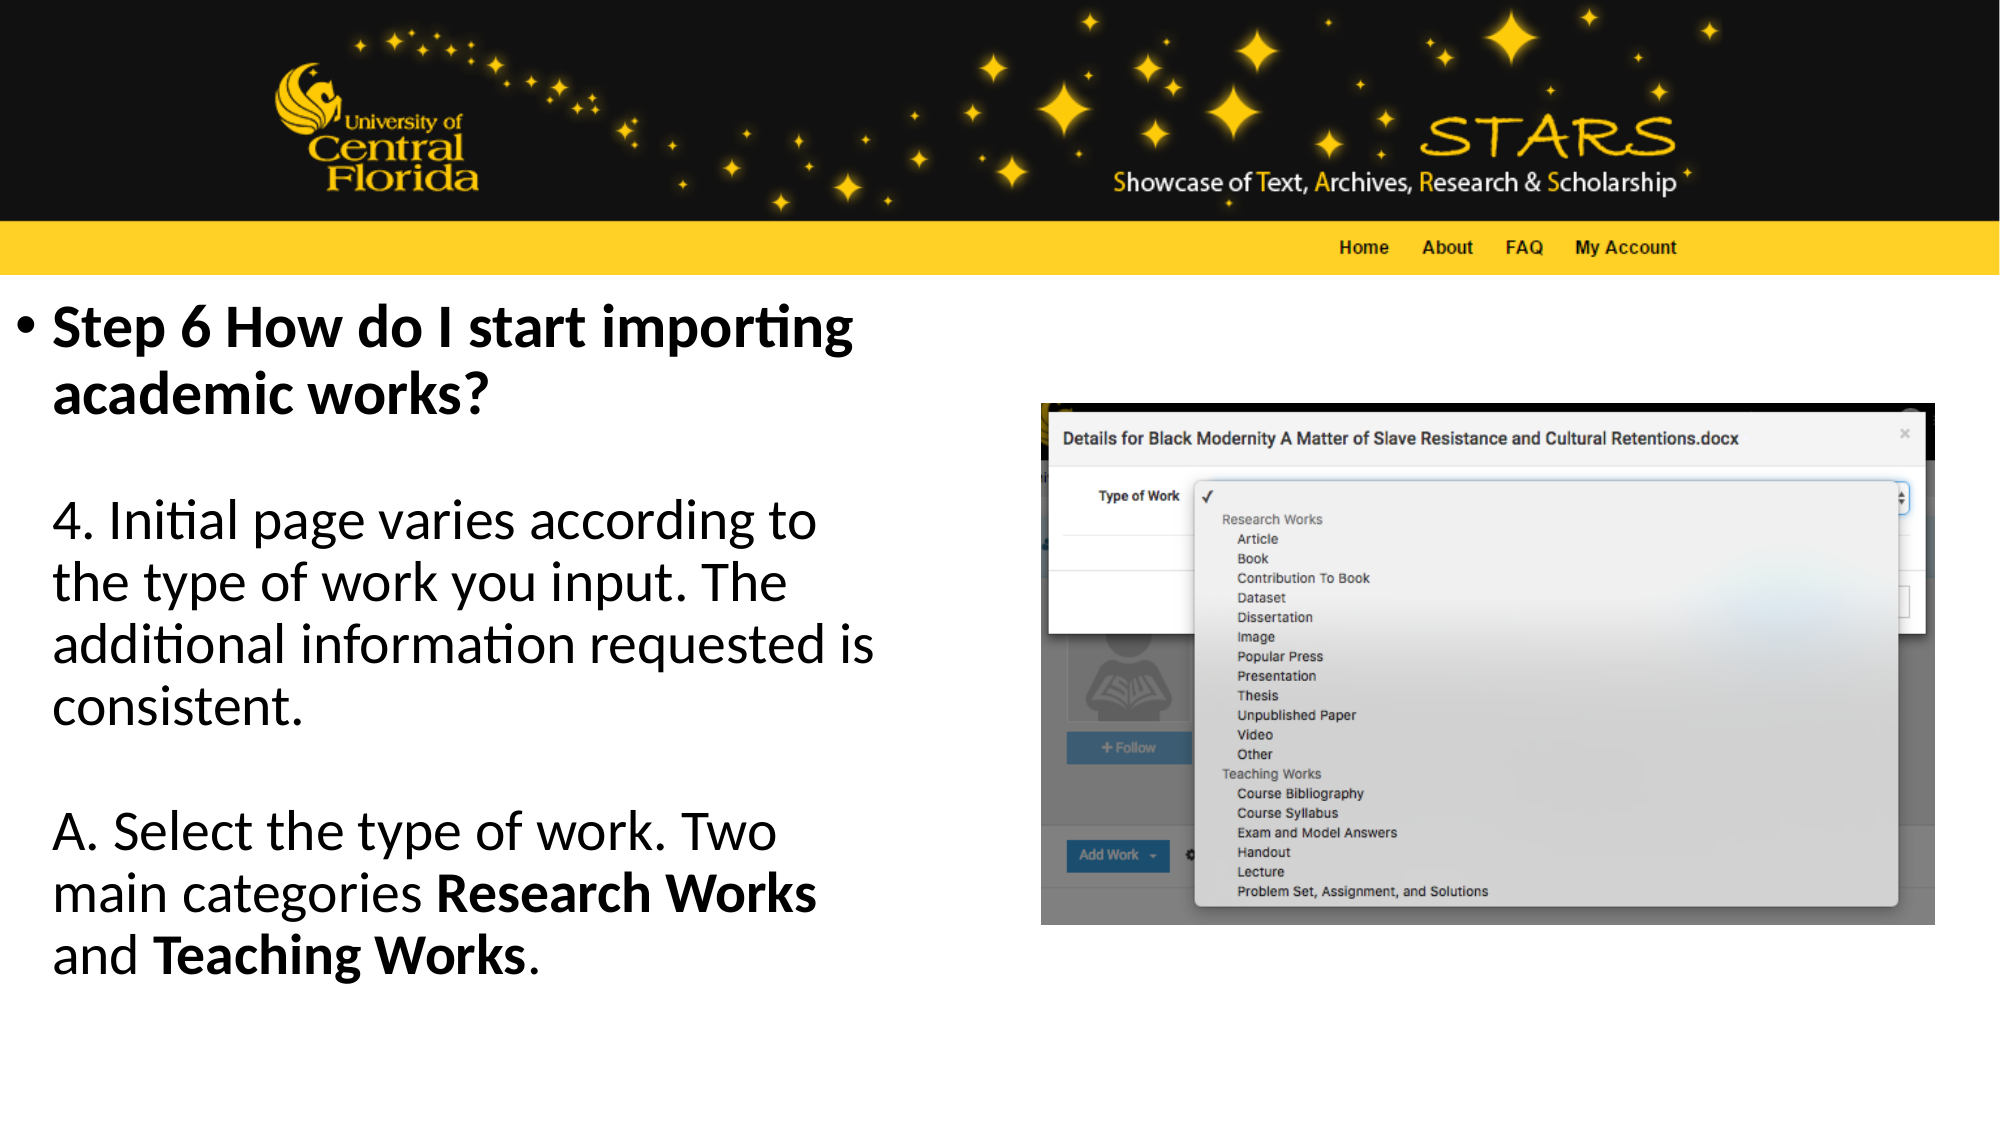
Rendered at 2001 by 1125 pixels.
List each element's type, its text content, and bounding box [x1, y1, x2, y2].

picture [0, 0, 2000, 275]
list Step 6 How do I start importing academic works? 4. Initial page varies according to the type of work you input. The additional information requested is consistent. A. Select the type of work. Two main categories Research Works and Teaching Works. [0, 286, 925, 1001]
picture [1041, 403, 1935, 925]
